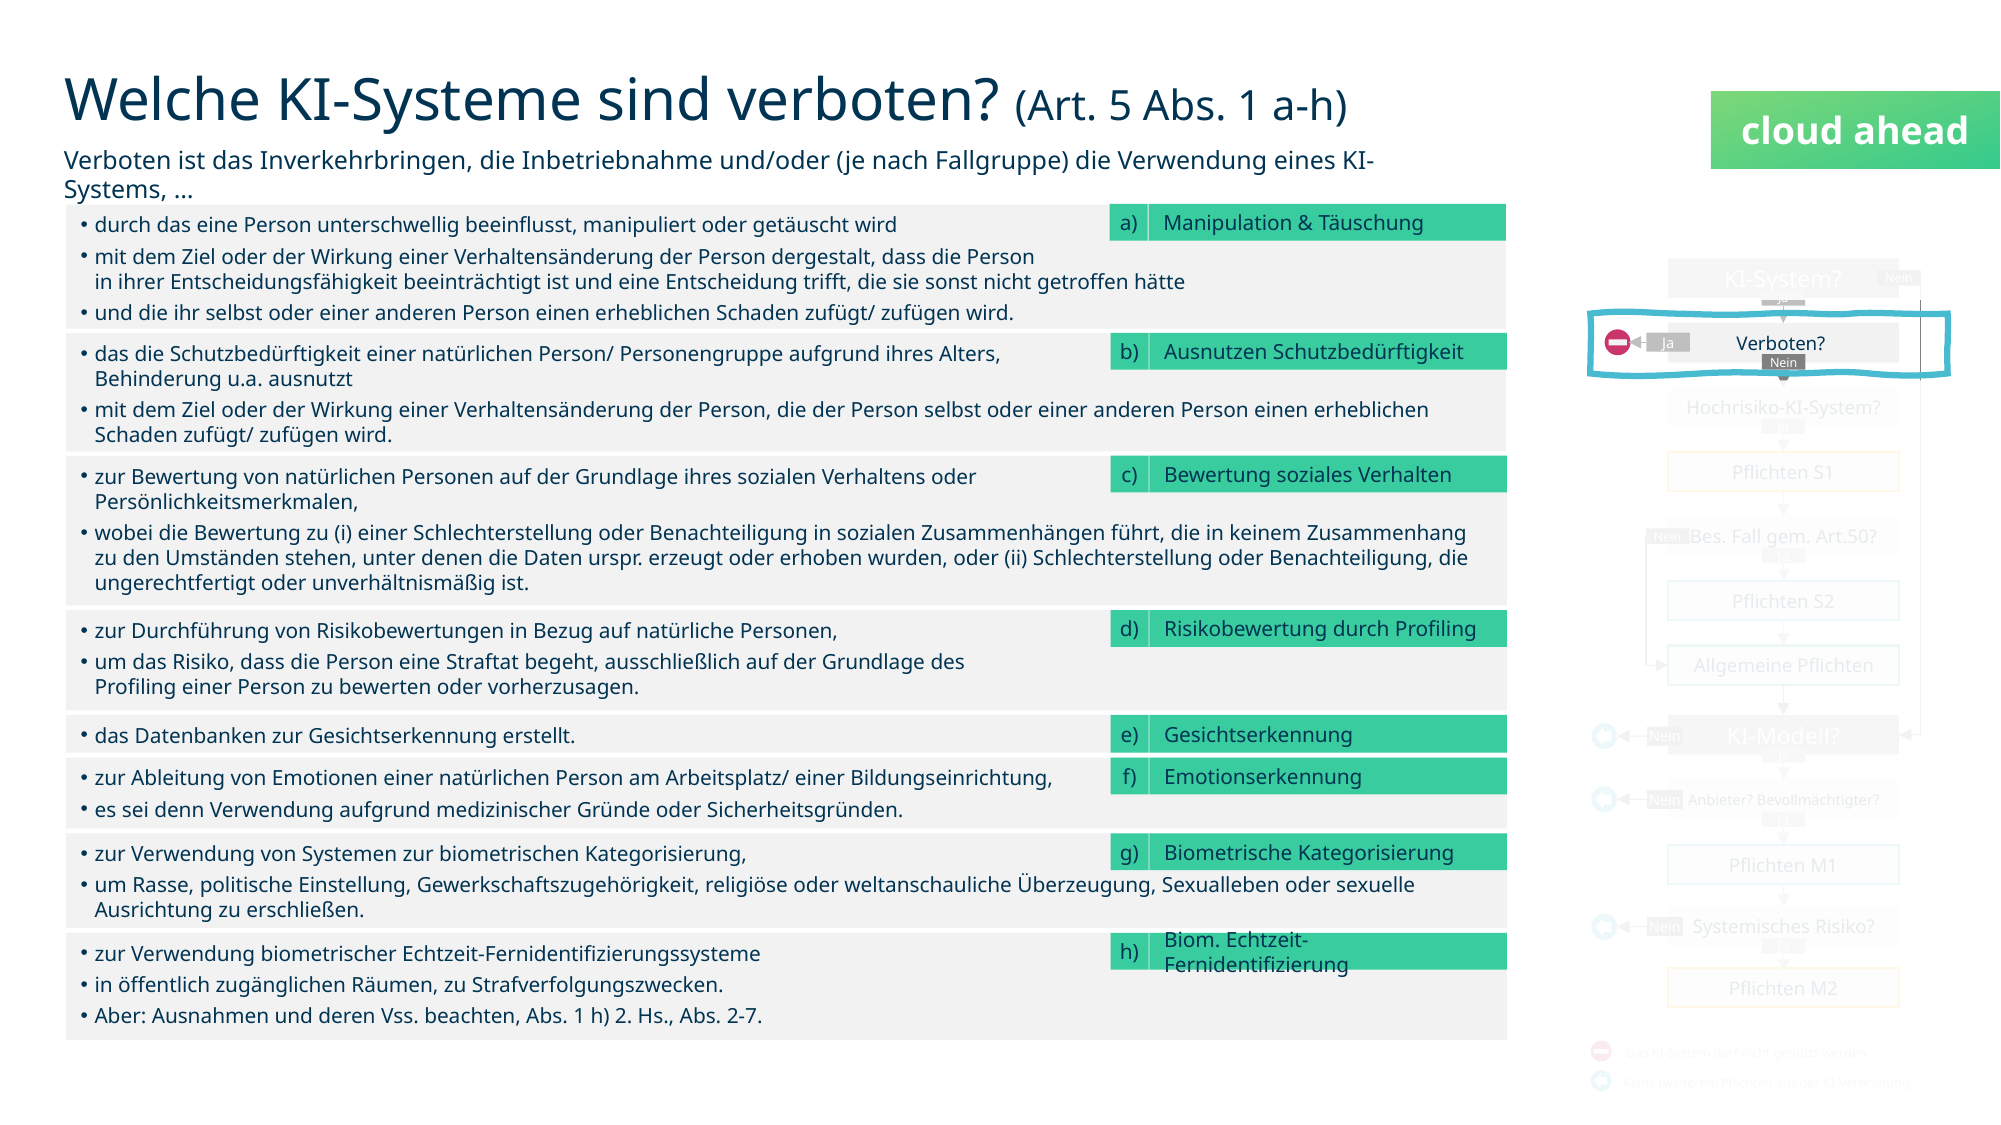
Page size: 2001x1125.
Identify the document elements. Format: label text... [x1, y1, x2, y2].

text_box zur Verwendung von Systemen zur biometrischen Kategorisierung, um Rasse, politische Einstellung, Gewerkschaftszugehörigkeit, religiöse oder weltanschauliche Überzeugung, Sexualleben oder sexuelle Ausrichtung zu erschließen. [65, 832, 1508, 929]
text_box zur Durchführung von Risikobewertungen in Bezug auf natürliche Personen, um das Risiko, dass die Person eine Straftat begeht, ausschließlich auf der Grundlage des Profiling einer Person zu bewerten oder vorherzusagen. [65, 609, 1508, 711]
text_box Manipulation & Täuschung [1149, 203, 1507, 242]
text_box Biometrische Kategorisierung [1150, 832, 1508, 871]
text_box zur Bewertung von natürlichen Personen auf der Grundlage ihres sozialen Verhaltens oder Persönlichkeitsmerkmalen, wobei die Bewertung zu (i) einer Schlechterstellung oder Benachteiligung in sozialen Zusammenhängen führt, die in keinem Zusammenhang zu den Umständen stehen, unter denen die Daten urspr. erzeugt oder erhoben wurden, oder (ii) Schlechterstellung oder Benachteiligung, die ungerechtfertigt oder unverhältnismäßig ist. [65, 455, 1508, 606]
text_box Biom. Echtzeit-Fernidentifizierung [1150, 932, 1508, 971]
text_box zur Ableitung von Emotionen einer natürlichen Person am Arbeitsplatz/ einer Bildungseinrichtung, es sei denn Verwendung aufgrund medizinischer Gründe oder Sicherheitsgründen. [65, 757, 1508, 829]
text_box Risikobewertung durch Profiling [1150, 609, 1508, 648]
text_box Bewertung soziales Verhalten [1150, 455, 1508, 493]
title Welche KI-Systeme sind verboten? (Art. 5 Abs. 1 a-h) [49, 32, 1775, 162]
text_box e) [1109, 714, 1150, 754]
text_box a) [1109, 203, 1149, 242]
text_box h) [1109, 932, 1150, 971]
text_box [1569, 244, 1974, 1108]
text_box das Datenbanken zur Gesichtserkennung erstellt. [65, 714, 1109, 754]
text_box durch das eine Person unterschwellig beeinflusst, manipuliert oder getäuscht wird mit dem Ziel oder der Wirkung einer Verhaltensänderung der Person dergestalt, dass die Person in ihrer Entscheidungsfähigkeit beeinträchtigt ist und eine Entscheidung trifft, die sie sonst nicht getroffen hätte und die ihr selbst oder einer anderen Person einen erheblichen Schaden zufügt/ zufügen wird. [65, 204, 1507, 330]
text_box c) [1109, 455, 1150, 493]
text_box f) [1109, 757, 1150, 795]
text_box das die Schutzbedürftigkeit einer natürlichen Person/ Personengruppe aufgrund ihres Alters, Behinderung u.a. ausnutzt mit dem Ziel oder der Wirkung einer Verhaltensänderung der Person, die der Person selbst oder einer anderen Person einen erheblichen Schaden zufügt/ zufügen wird. [65, 332, 1507, 452]
text_box zur Verwendung biometrischer Echtzeit-Fernidentifizierungssysteme in öffentlich zugänglichen Räumen, zu Strafverfolgungszwecken. Aber: Ausnahmen und deren Vss. beachten, Abs. 1 h) 2. Hs., Abs. 2-7. [65, 932, 1508, 1041]
text_box b) [1109, 332, 1150, 371]
text_box d) [1109, 609, 1150, 648]
text_box Gesichtserkennung [1150, 714, 1508, 754]
text_box Verboten ist das Inverkehrbringen, die Inbetriebnahme und/oder (je nach Fallgruppe) die Verwendung eines KI-Systems, … [48, 145, 1490, 203]
text_box Ausnutzen Schutzbedürftigkeit [1150, 332, 1508, 371]
text_box g) [1109, 832, 1150, 871]
text_box Emotionserkennung [1150, 757, 1508, 795]
